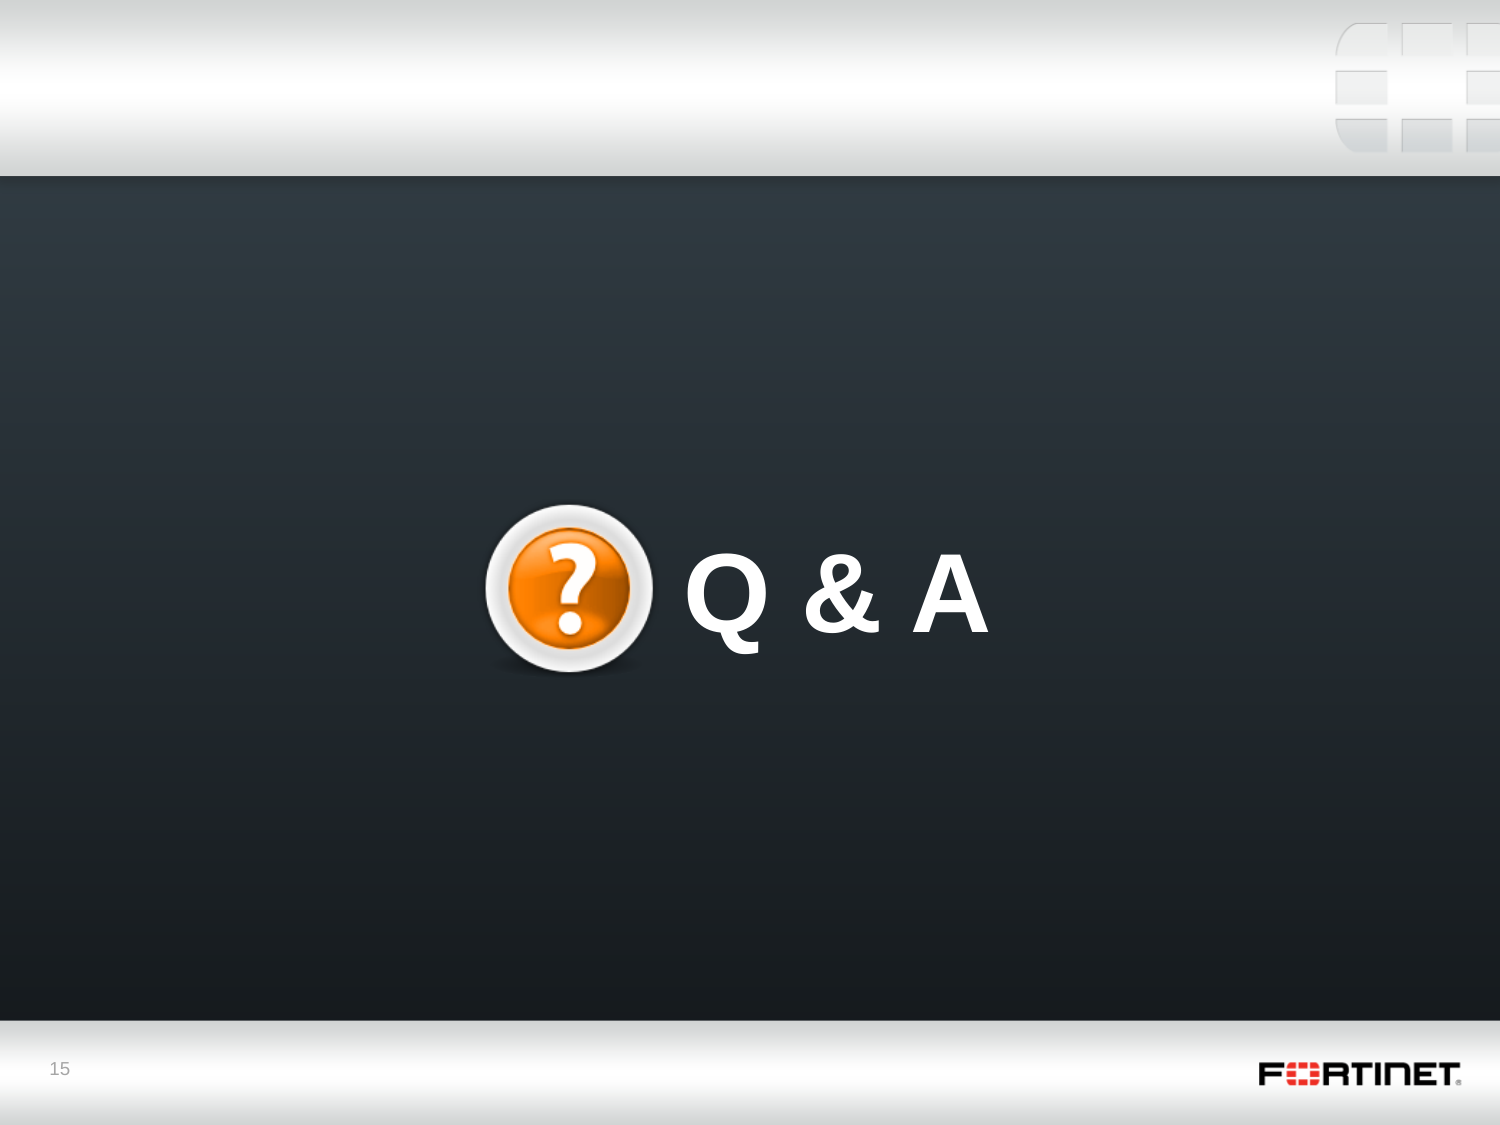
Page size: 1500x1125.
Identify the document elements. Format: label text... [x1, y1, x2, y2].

picture [0, 0, 1500, 1125]
list Q & A [249, 512, 1425, 976]
